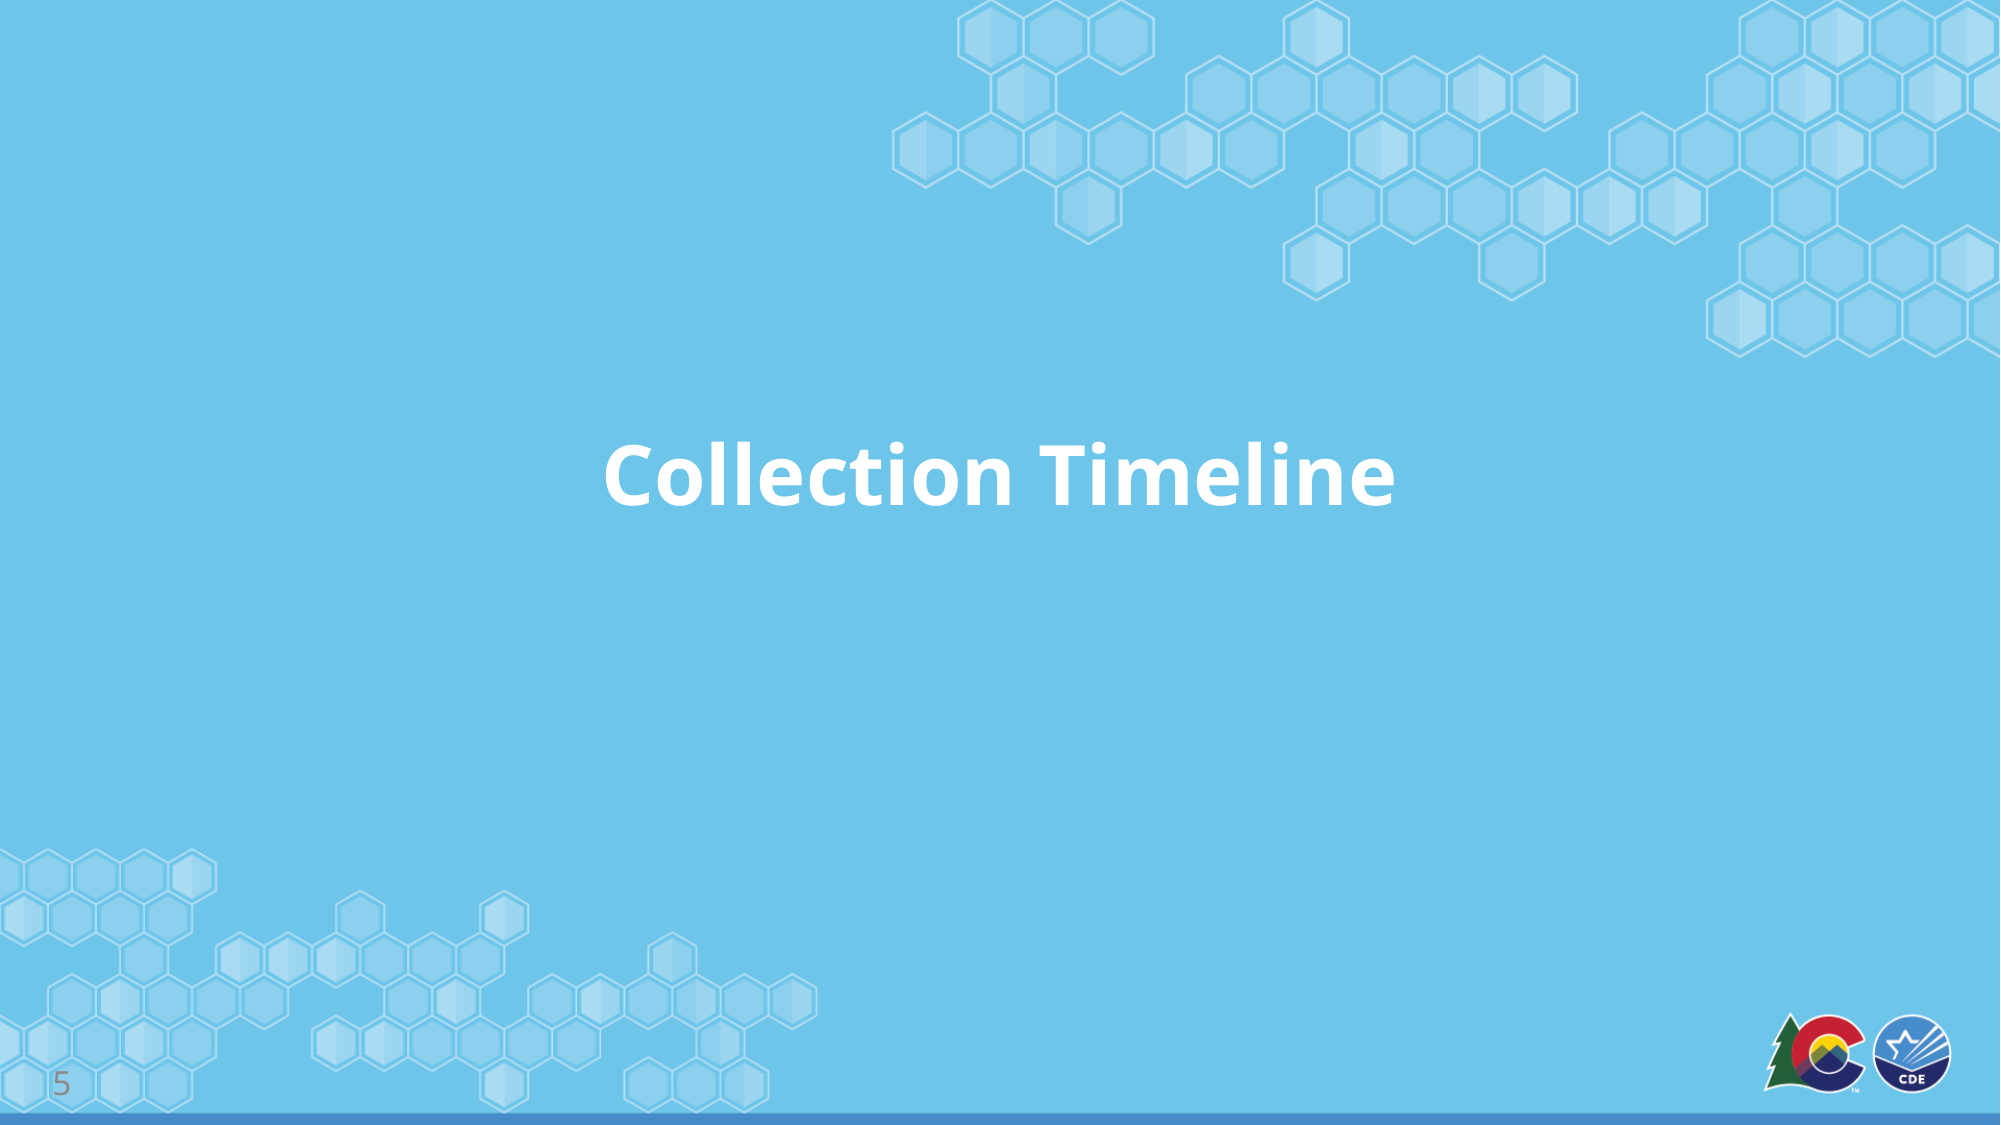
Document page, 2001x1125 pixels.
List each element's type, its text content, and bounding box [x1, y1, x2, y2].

slide_number 5 [37, 1054, 488, 1115]
picture [0, 0, 2000, 425]
title Collection Timeline [0, 425, 2000, 810]
picture [0, 810, 2000, 1125]
